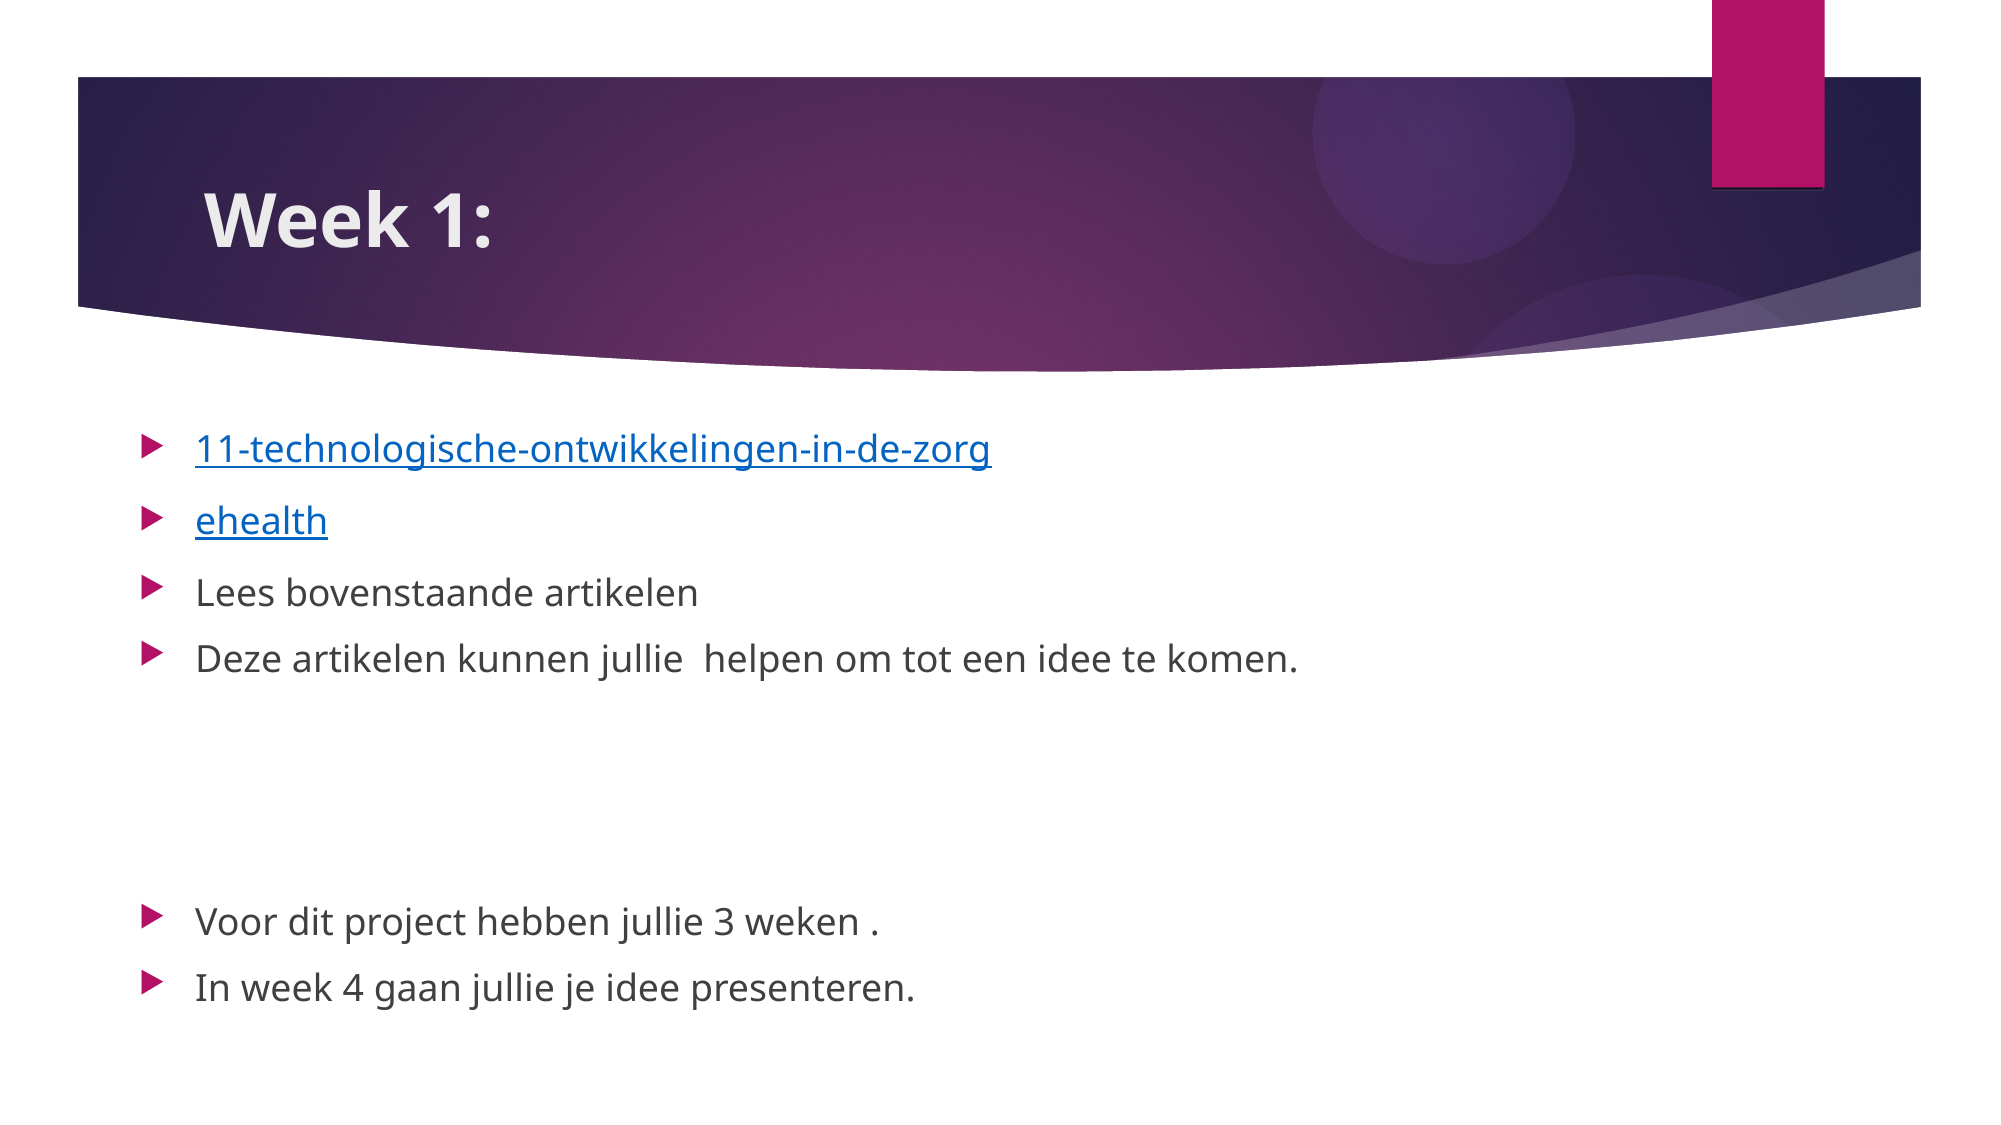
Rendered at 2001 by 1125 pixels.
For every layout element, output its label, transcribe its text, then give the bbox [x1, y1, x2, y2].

list 11-technologische-ontwikkelingen-in-de-zorg ehealth Lees bovenstaande artikelen Deze artikelen kunnen jullie helpen om tot een idee te komen. Voor dit project hebben jullie 3 weken . In week 4 gaan jullie je idee presenteren. [123, 417, 1968, 1090]
picture [79, 78, 1920, 371]
title Week 1: [189, 159, 1627, 276]
